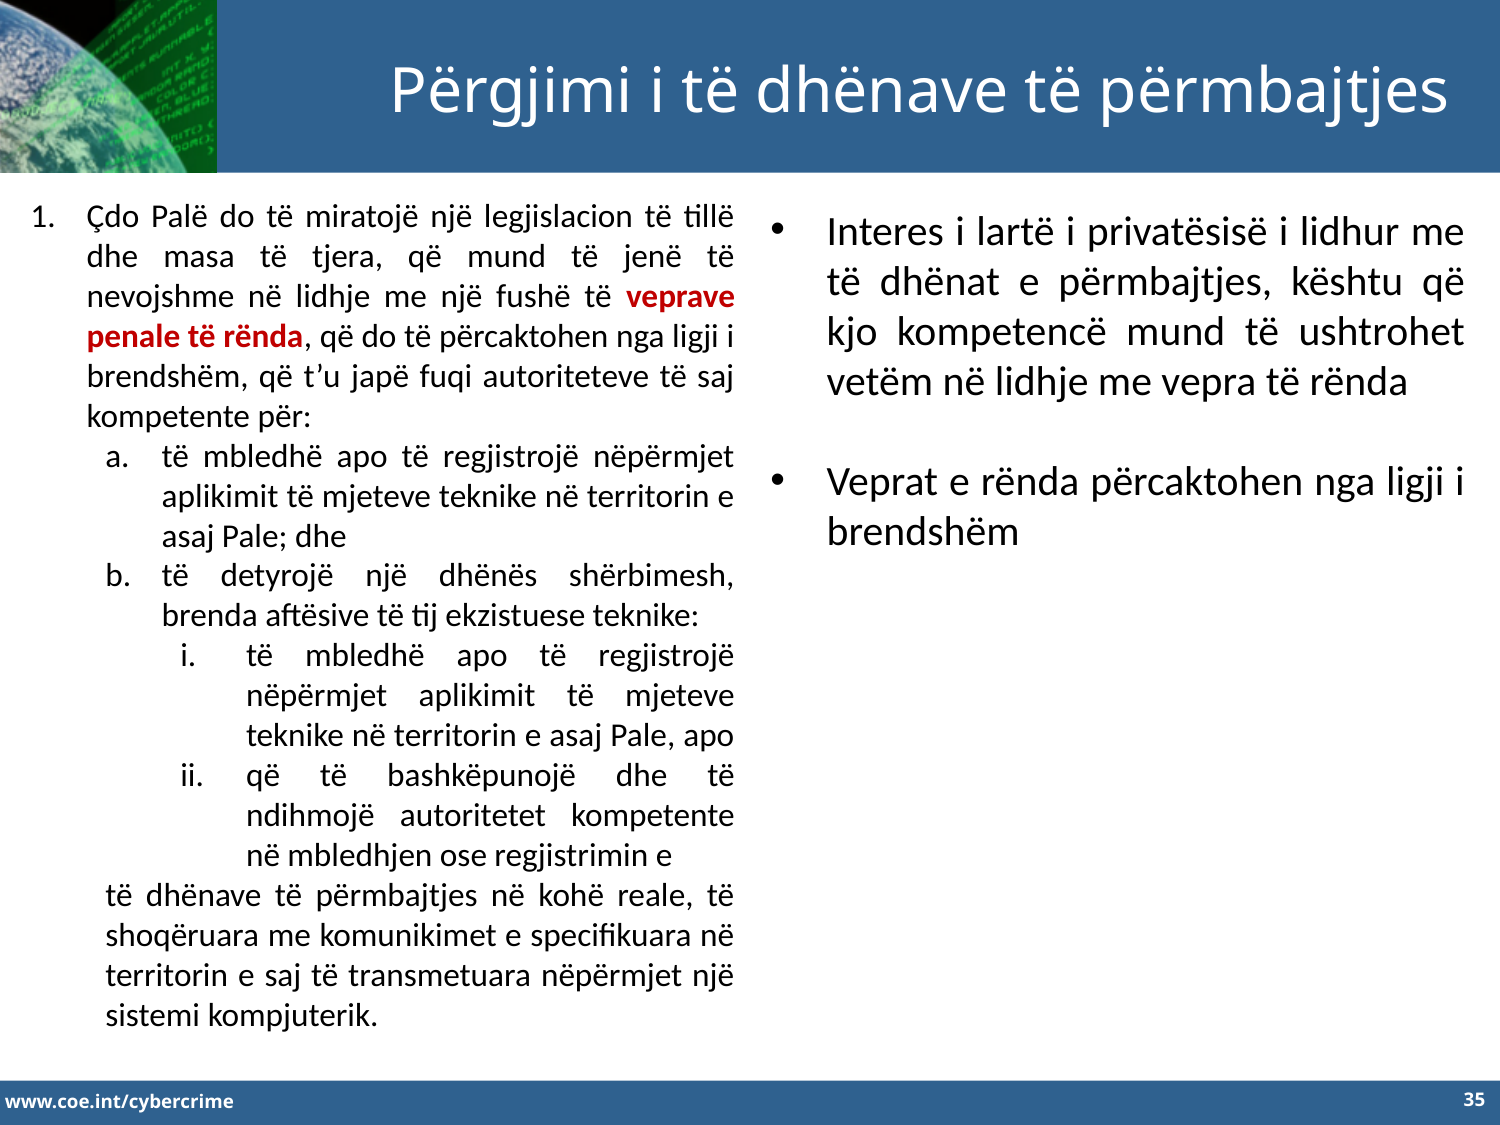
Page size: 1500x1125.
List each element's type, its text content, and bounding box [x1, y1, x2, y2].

text_box Interes i lartë i privatësisë i lidhur me të dhënat e përmbajtjes, kështu që kjo kompetencë mund të ushtrohet vetëm në lidhje me vepra të rënda Veprat e rënda përcaktohen nga ligji i brendshëm [755, 196, 1480, 562]
picture [0, 0, 217, 173]
text_box Përgjimi i të dhënave të përmbajtjes [230, 42, 1483, 133]
text_box Çdo Palë do të miratojë një legjislacion të tillë dhe masa të tjera, që mund të jenë të nevojshme në lidhje me një fushë të veprave penale të rënda, që do të përcaktohen nga ligji i brendshëm, që t’u japë fuqi autoriteteve të saj kompetente për: të mbledhë apo të regjistrojë nëpërmjet aplikimit të mjeteve teknike në territorin e asaj Pale; dhe të detyrojë një dhënës shërbimesh, brenda aftësive të tij ekzistuese teknike: të mbledhë apo të regjistrojë nëpërmjet aplikimit të mjeteve teknike në territorin e asaj Pale, apo që të bashkëpunojë dhe të ndihmojë autoritetet kompetente në mbledhjen ose regjistrimin e të dhënave të përmbajtjes në kohë reale, të shoqëruara me komunikimet e specifikuara në territorin e saj të transmetuara nëpërmjet një sistemi kompjuterik. [15, 186, 750, 1041]
